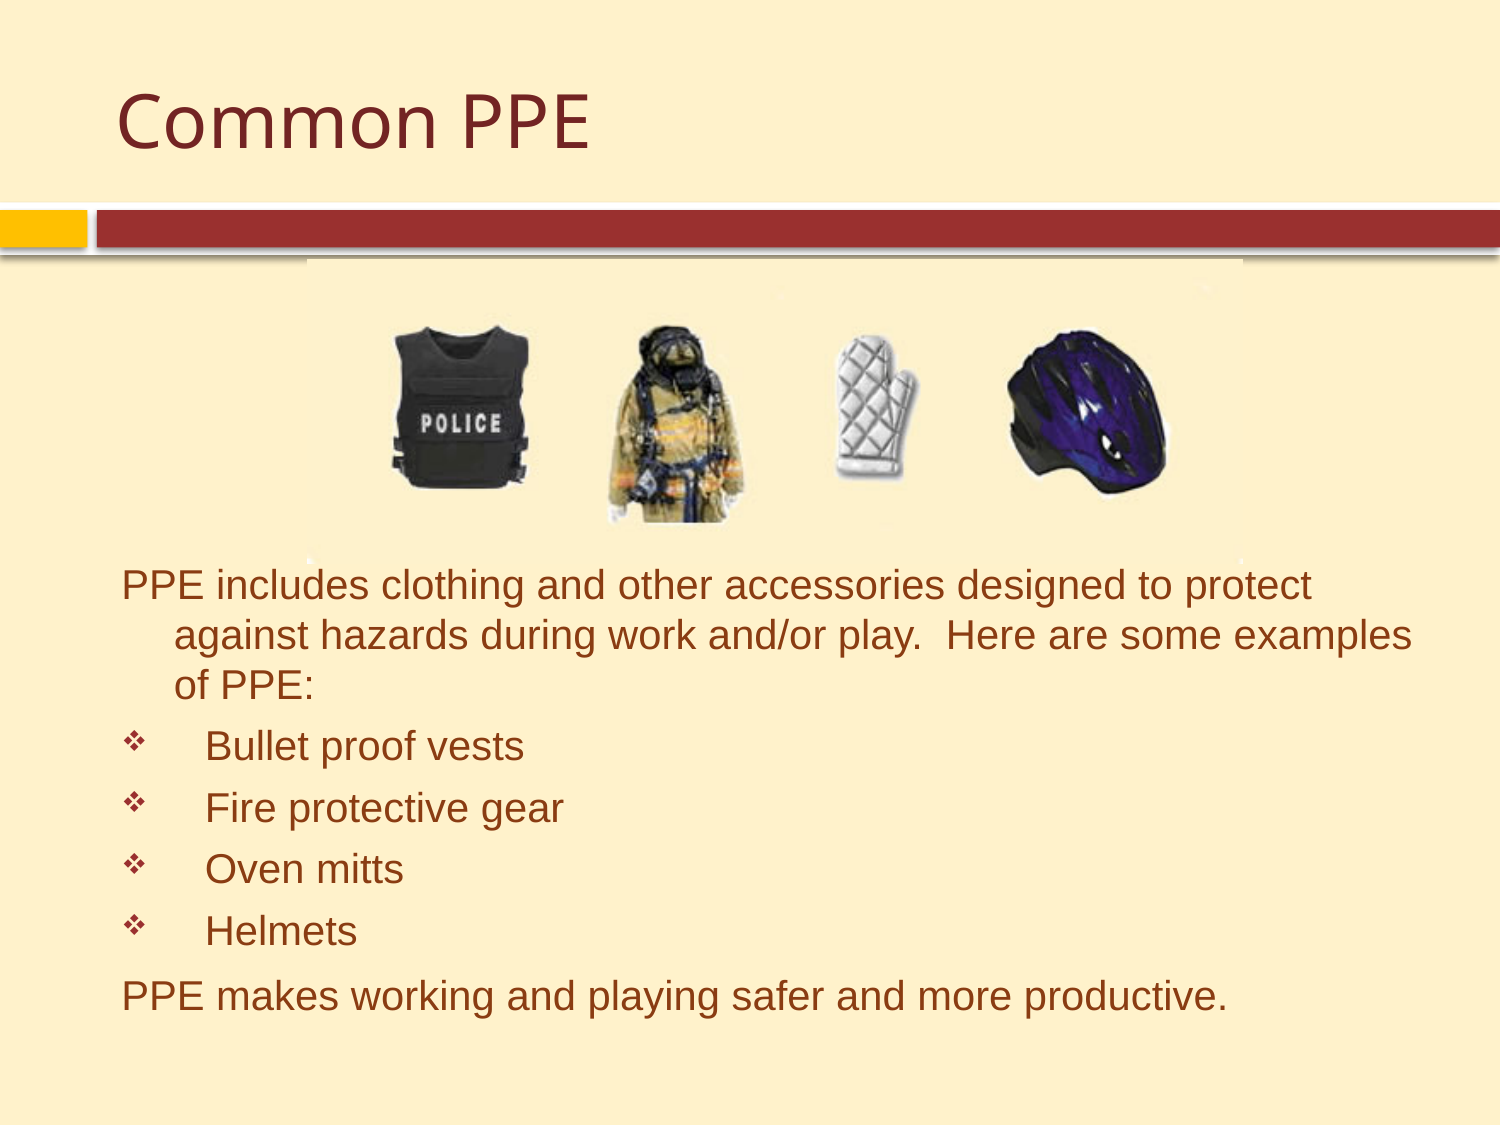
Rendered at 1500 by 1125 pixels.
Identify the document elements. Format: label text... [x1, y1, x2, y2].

title Common PPE [100, 37, 1438, 200]
picture [307, 258, 1243, 565]
list PPE includes clothing and other accessories designed to protect against hazards during work and/or play. Here are some examples of PPE: Bullet proof vests Fire protective gear Oven mitts Helmets PPE makes working and playing safer and more productive. [106, 549, 1445, 1052]
